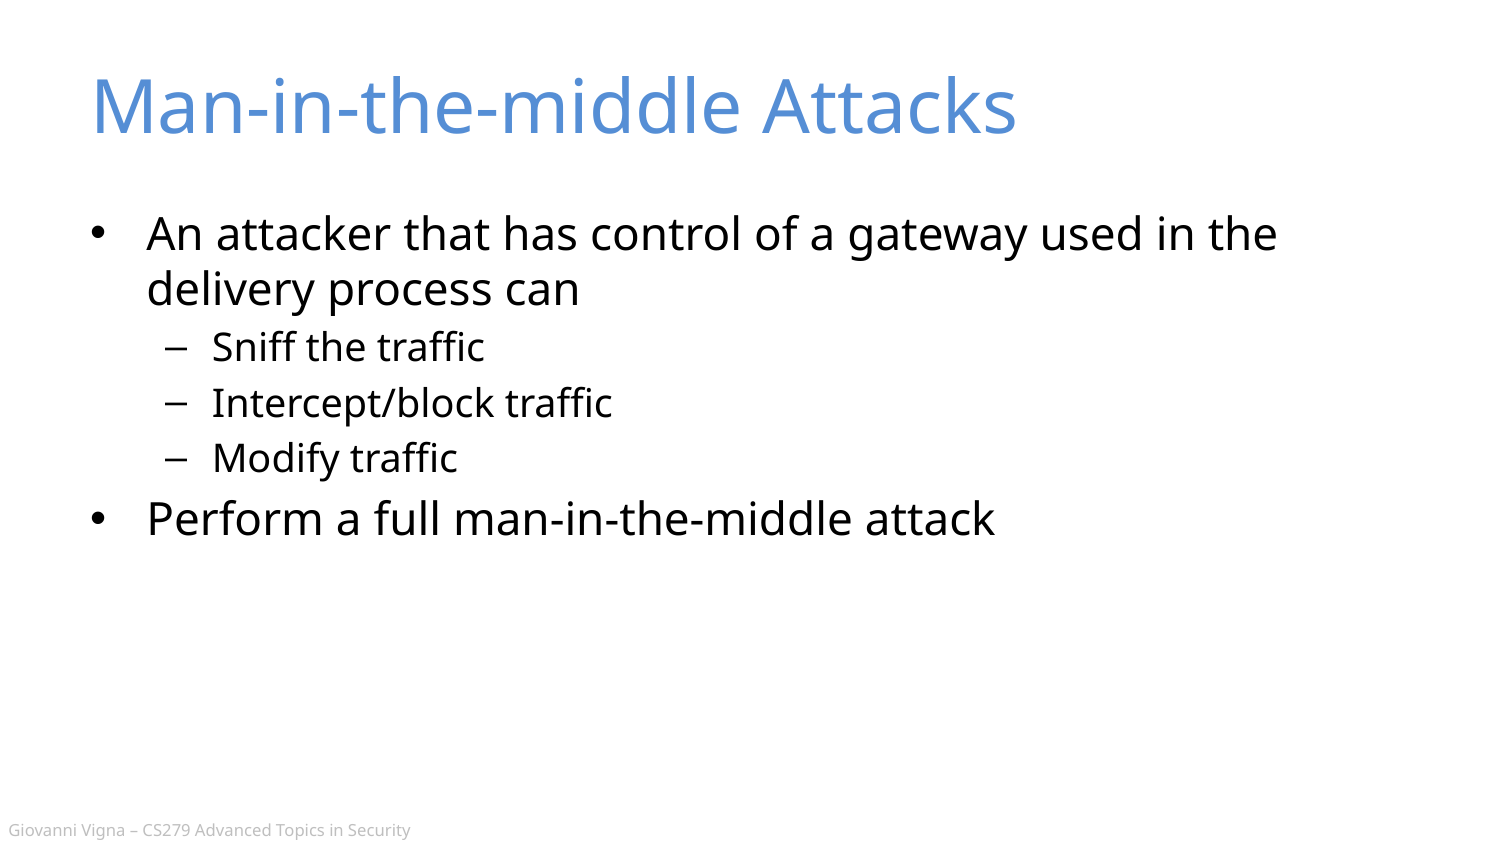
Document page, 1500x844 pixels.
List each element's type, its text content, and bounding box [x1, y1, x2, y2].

list An attacker that has control of a gateway used in the delivery process can Sniff the traffic Intercept/block traffic Modify traffic Perform a full man-in-the-middle attack [75, 196, 1425, 813]
title Man-in-the-middle Attacks [75, 33, 1425, 175]
